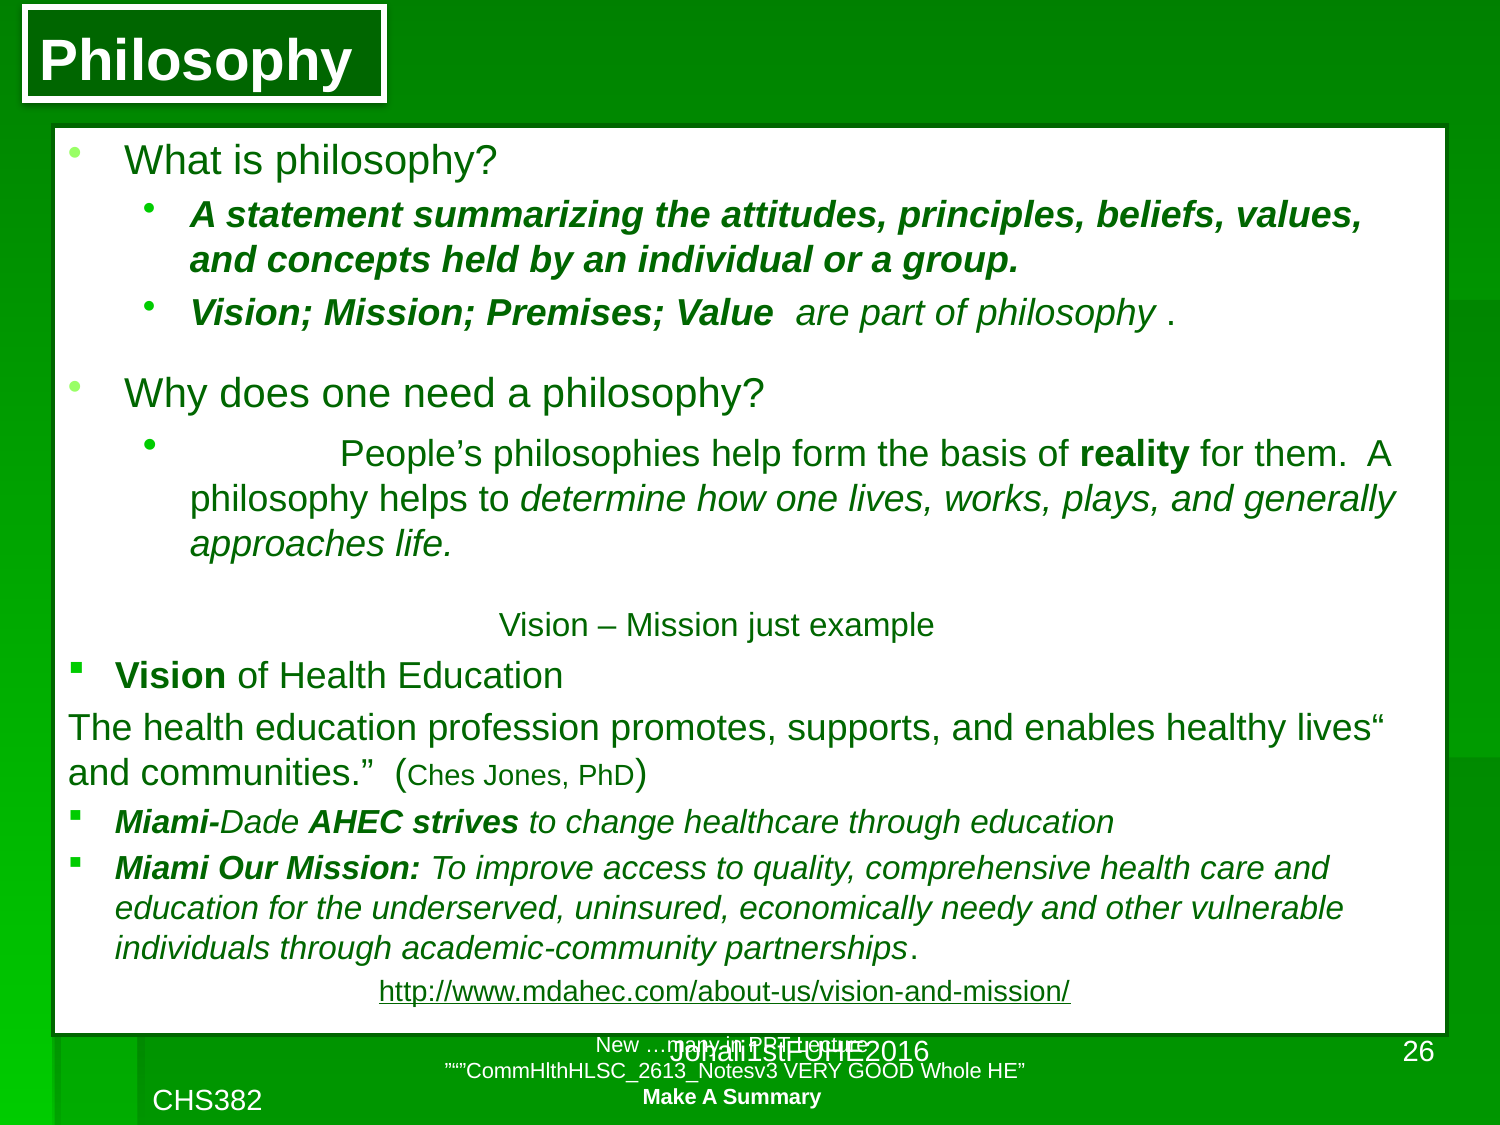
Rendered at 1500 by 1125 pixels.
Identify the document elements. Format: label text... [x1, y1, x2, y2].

text_box New …many in PPT Lecture ”“”CommHlthHLSC_2613_Notesv3 VERY GOOD Whole HE” Make A Summary [194, 1023, 1276, 1117]
slide_number CHS382 [137, 1073, 450, 1118]
list What is philosophy? A statement summarizing the attitudes, principles, beliefs, values, and concepts held by an individual or a group. Vision; Mission; Premises; Value are part of philosophy . Why does one need a philosophy? People’s philosophies help form the basis of reality for them. A philosophy helps to determine how one lives, works, plays, and generally approaches life. Vision – Mission just example Vision of Health Education “The health education profession promotes, supports, and enables healthy lives and communities.” (Ches Jones, PhD) Miami-Dade AHEC strives to change healthcare through education Miami Our Mission: To improve access to quality, comprehensive health care and education for the underserved, uninsured, economically needy and other vulnerable individuals through academic-community partnerships. http://www.mdahec.com/about-us/vision-and-mission/ [51, 123, 1449, 1037]
slide_number 26 [1137, 1024, 1451, 1103]
title Philosophy [22, 4, 387, 103]
footer Johali1stFUHE2016 [562, 1024, 1038, 1103]
